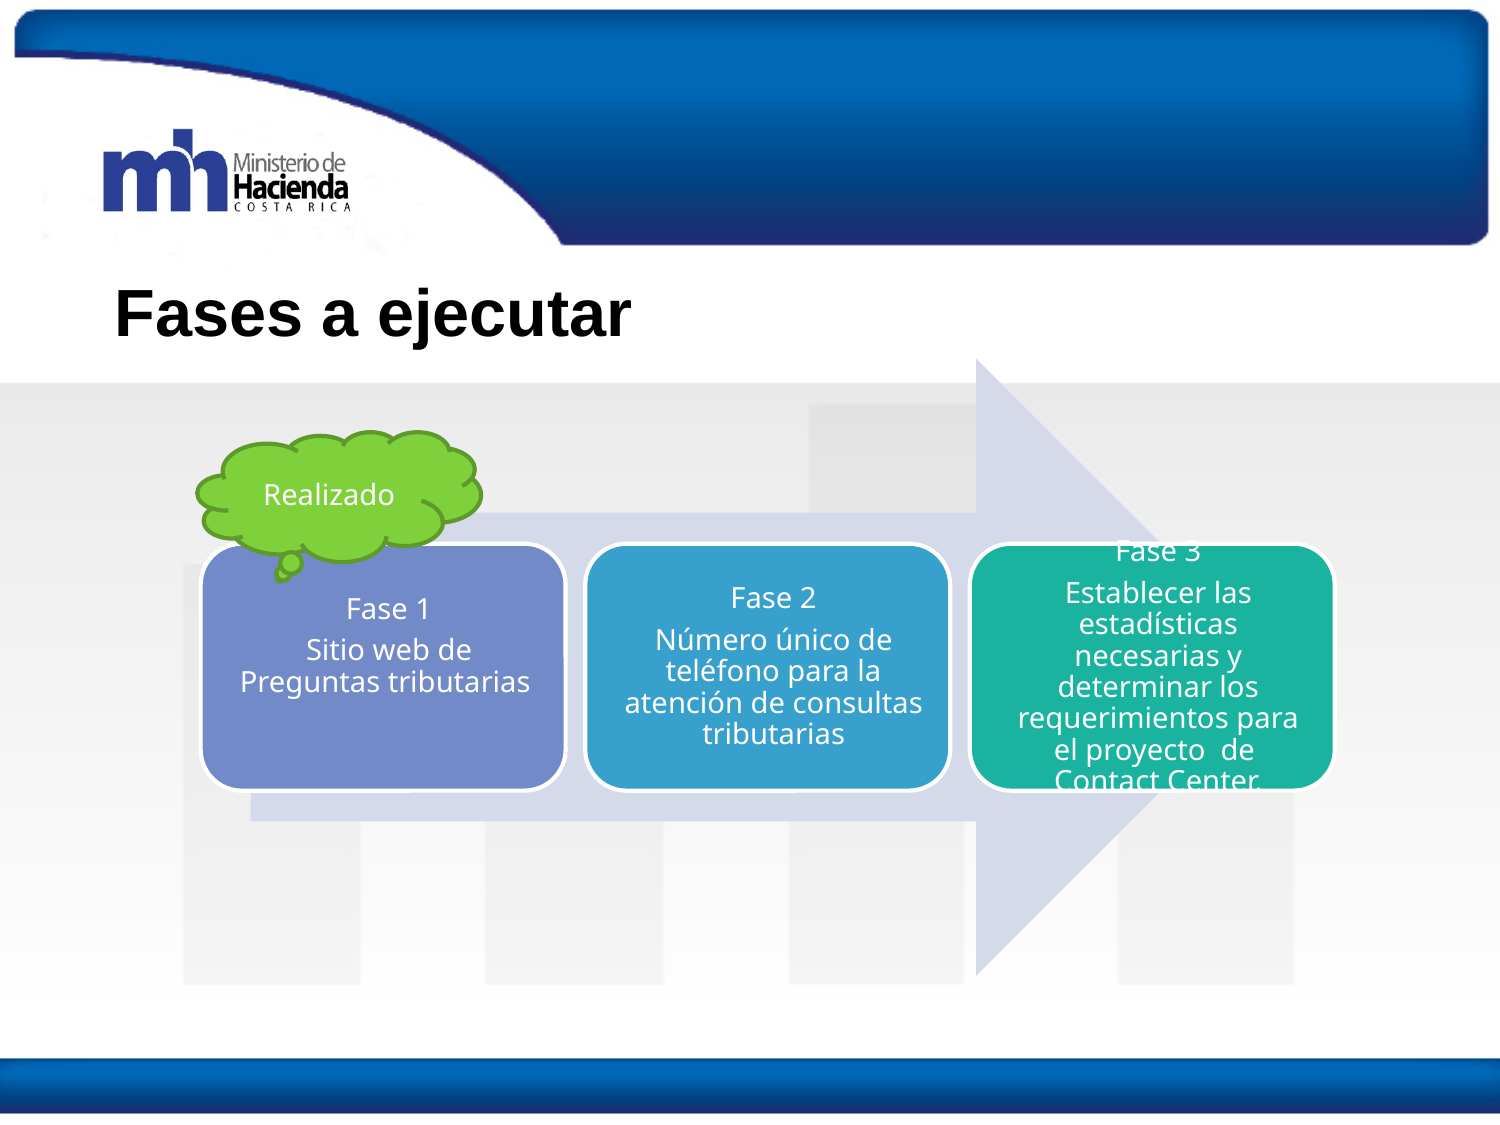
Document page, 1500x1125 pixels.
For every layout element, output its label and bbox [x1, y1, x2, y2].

picture [0, 0, 1500, 1125]
text_box [159, 358, 1377, 977]
